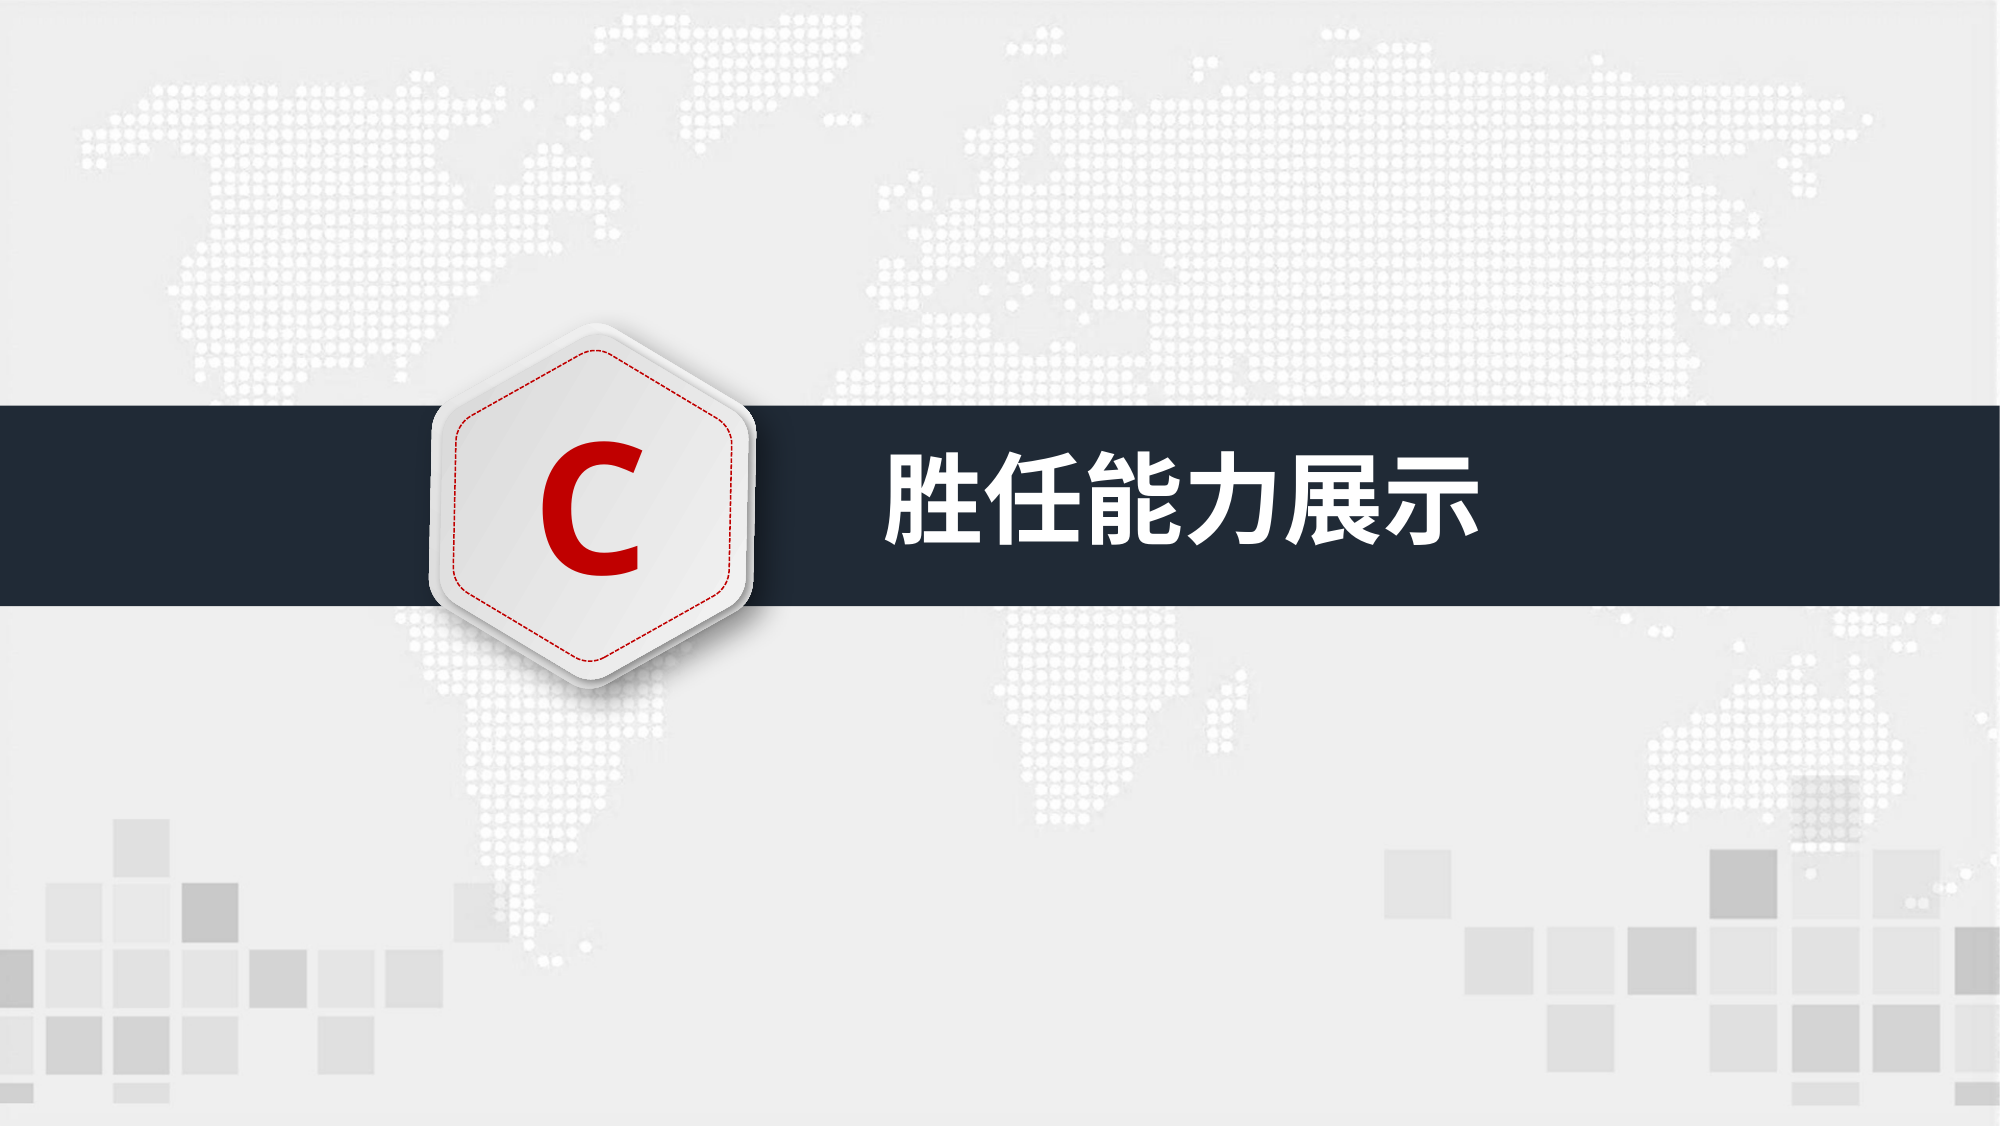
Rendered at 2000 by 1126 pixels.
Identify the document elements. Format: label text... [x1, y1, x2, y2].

picture [0, 607, 2000, 1126]
text_box 胜任能力展示 [868, 428, 1572, 564]
text_box [774, 404, 2000, 607]
text_box [0, 404, 411, 607]
picture [0, 0, 2000, 404]
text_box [411, 342, 774, 670]
